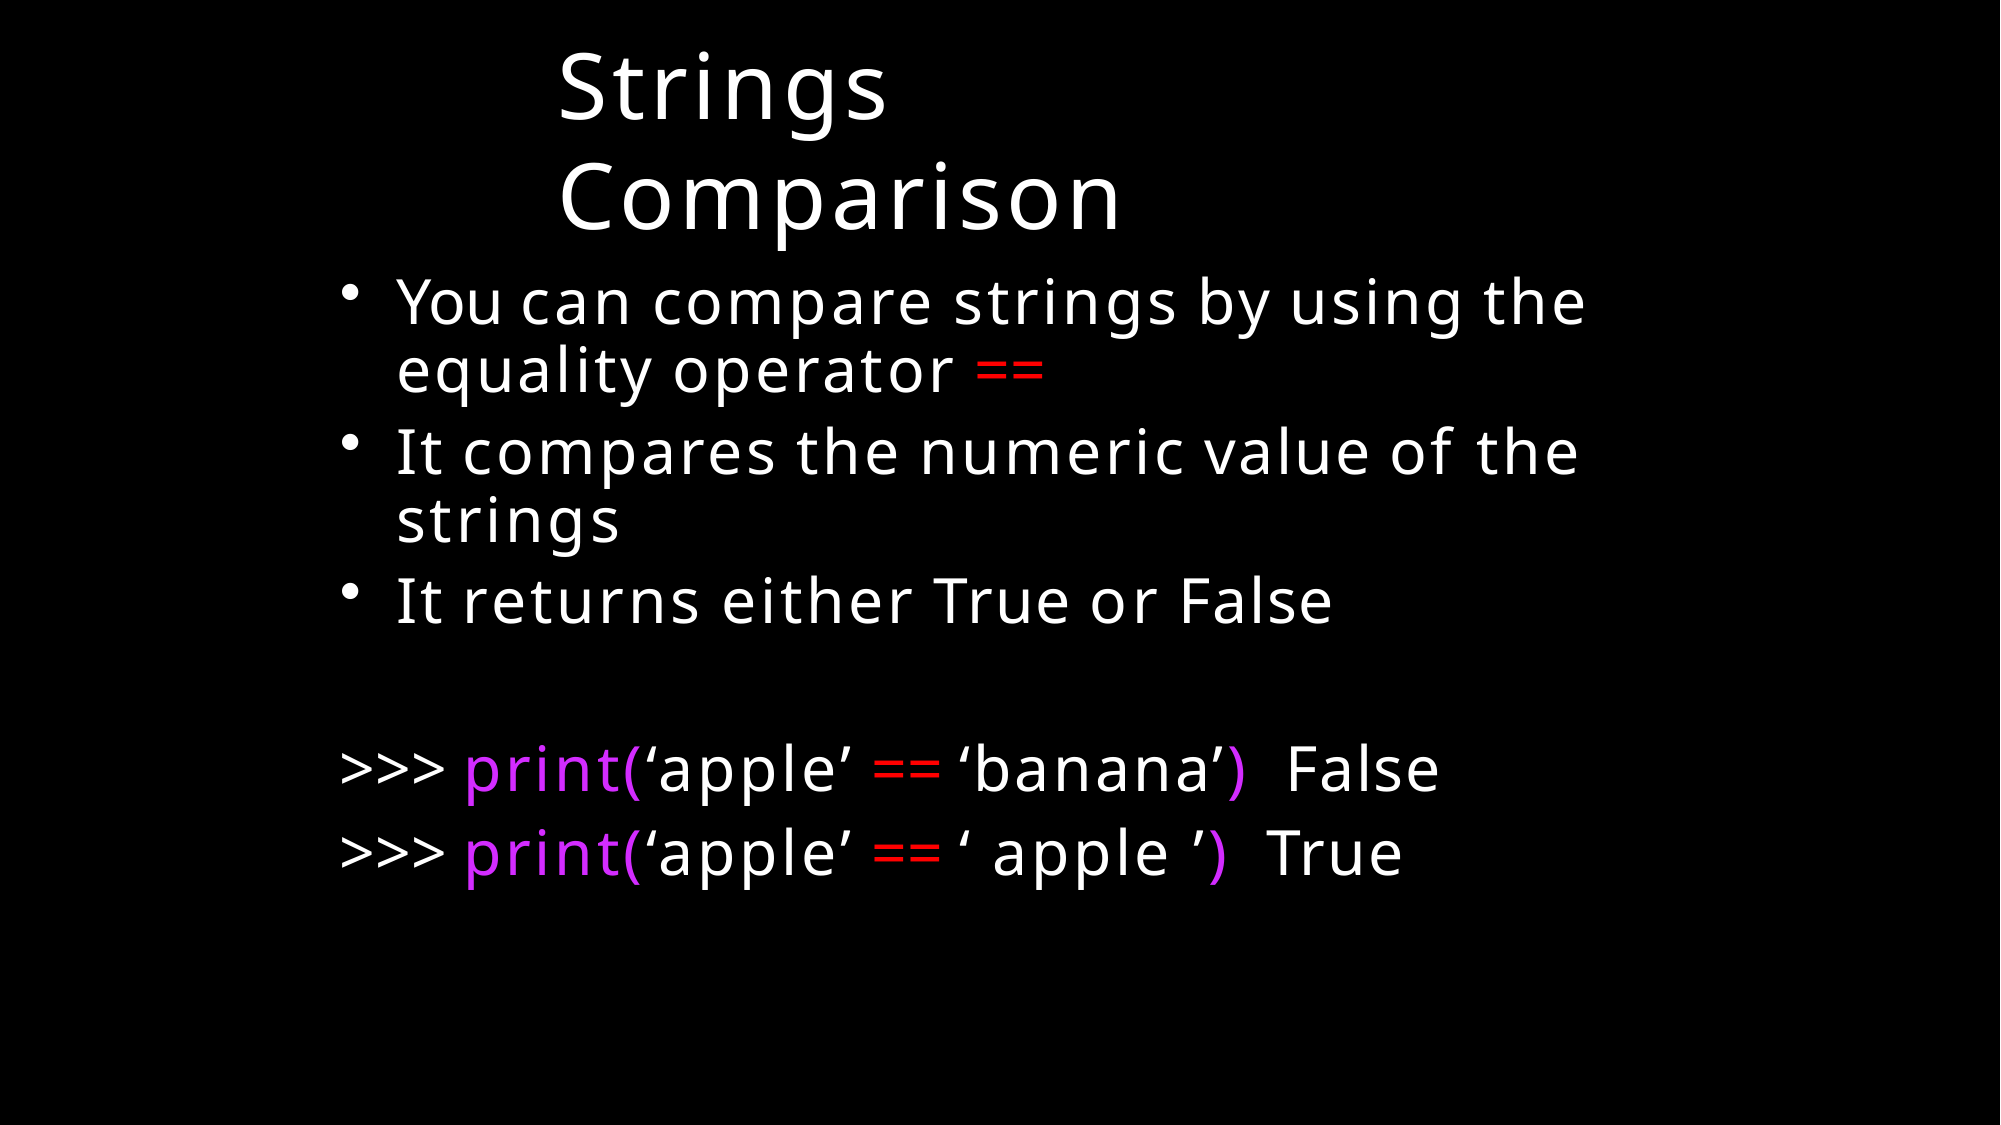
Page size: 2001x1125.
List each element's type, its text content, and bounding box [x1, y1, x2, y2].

text_box You can compare strings by using the equality operator == It compares the numeric value of the strings It returns either True or False >>> print(‘apple’ == ‘banana’) False >>> print(‘apple’ == ‘ apple ’) True [337, 259, 1761, 888]
title Strings Comparison [555, 25, 1445, 248]
